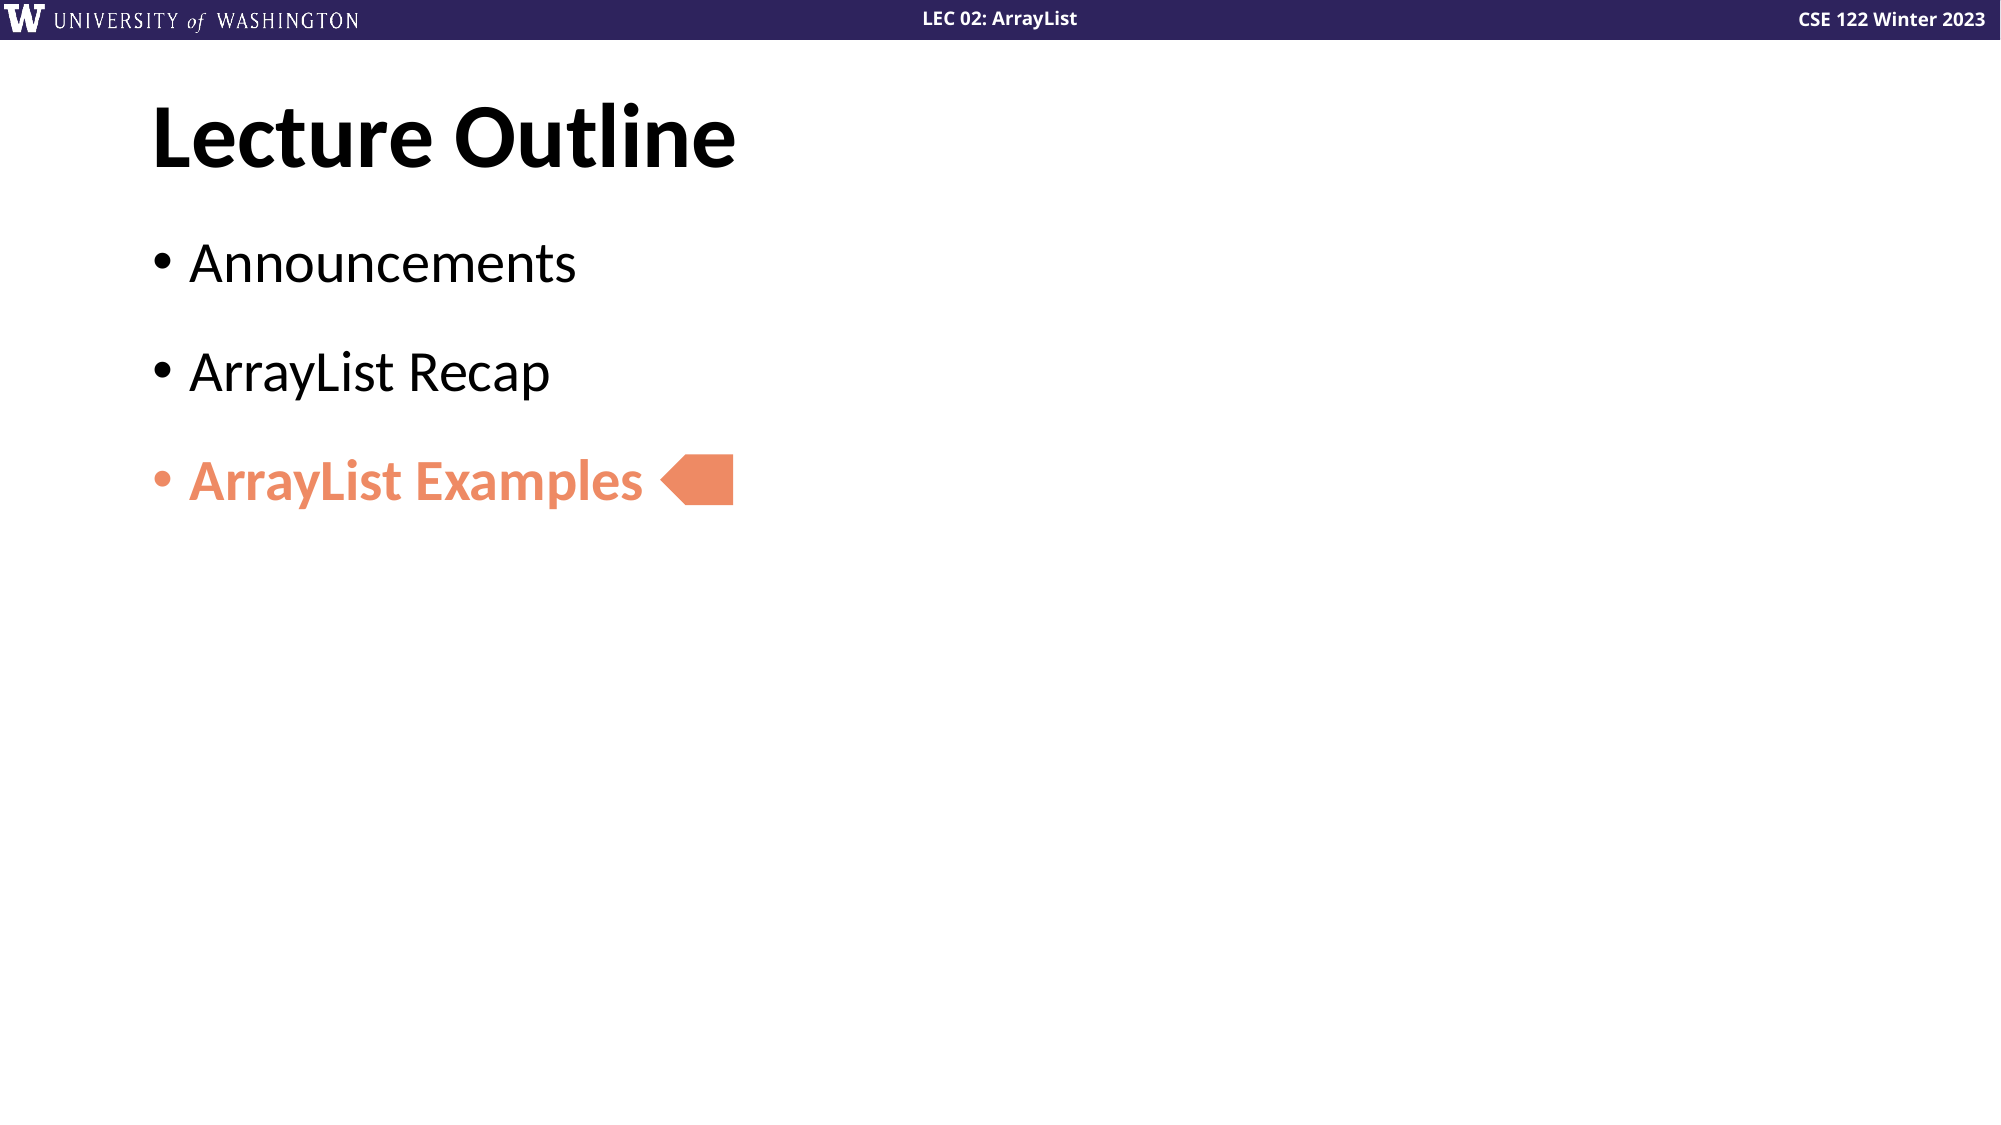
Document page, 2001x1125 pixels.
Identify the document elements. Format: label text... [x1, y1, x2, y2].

title Lecture Outline [137, 74, 1863, 200]
text_box [658, 453, 735, 507]
list Announcements ArrayList Recap ArrayList Examples [137, 224, 1863, 1014]
picture [4, 4, 358, 33]
